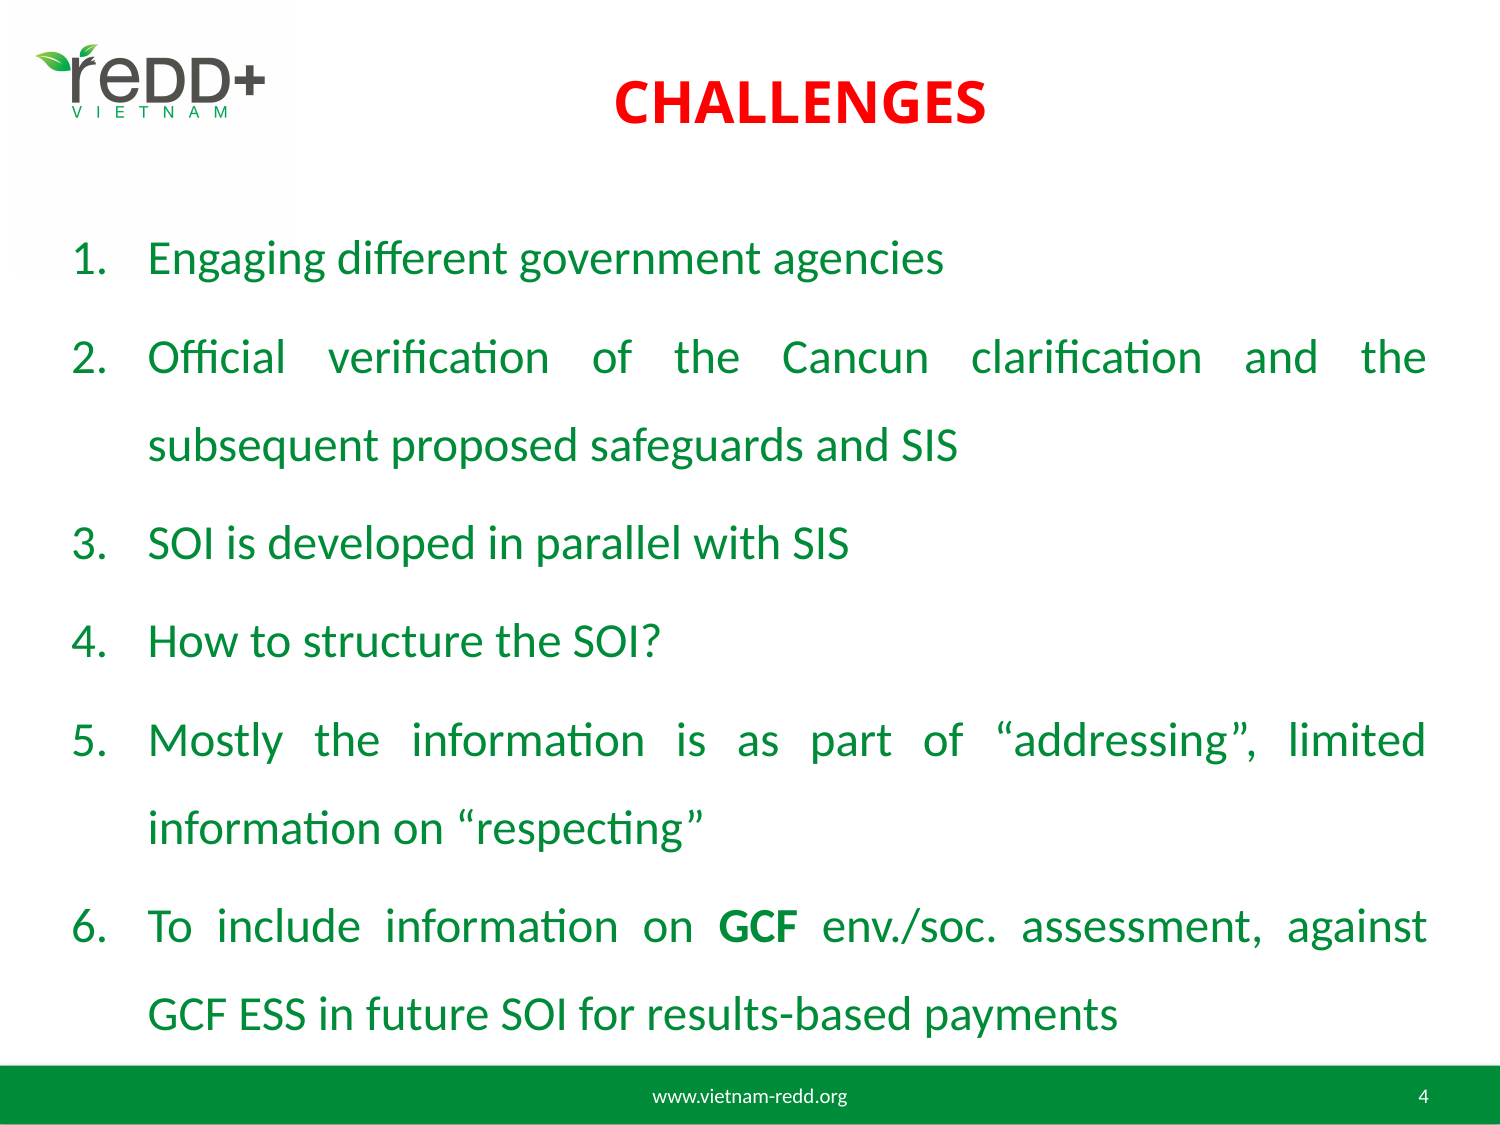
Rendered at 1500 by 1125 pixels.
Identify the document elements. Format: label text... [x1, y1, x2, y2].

title CHALLENGES [156, 26, 1444, 174]
list Engaging different government agencies Official verification of the Cancun clarification and the subsequent proposed safeguards and SIS SOI is developed in parallel with SIS How to structure the SOI? Mostly the information is as part of “addressing”, limited information on “respecting” To include information on GCF env./soc. assessment, against GCF ESS in future SOI for results-based payments [56, 189, 1444, 1049]
slide_number 4 [1093, 1071, 1444, 1119]
picture [14, 0, 297, 277]
footer www.vietnam-redd.org [512, 1071, 988, 1119]
